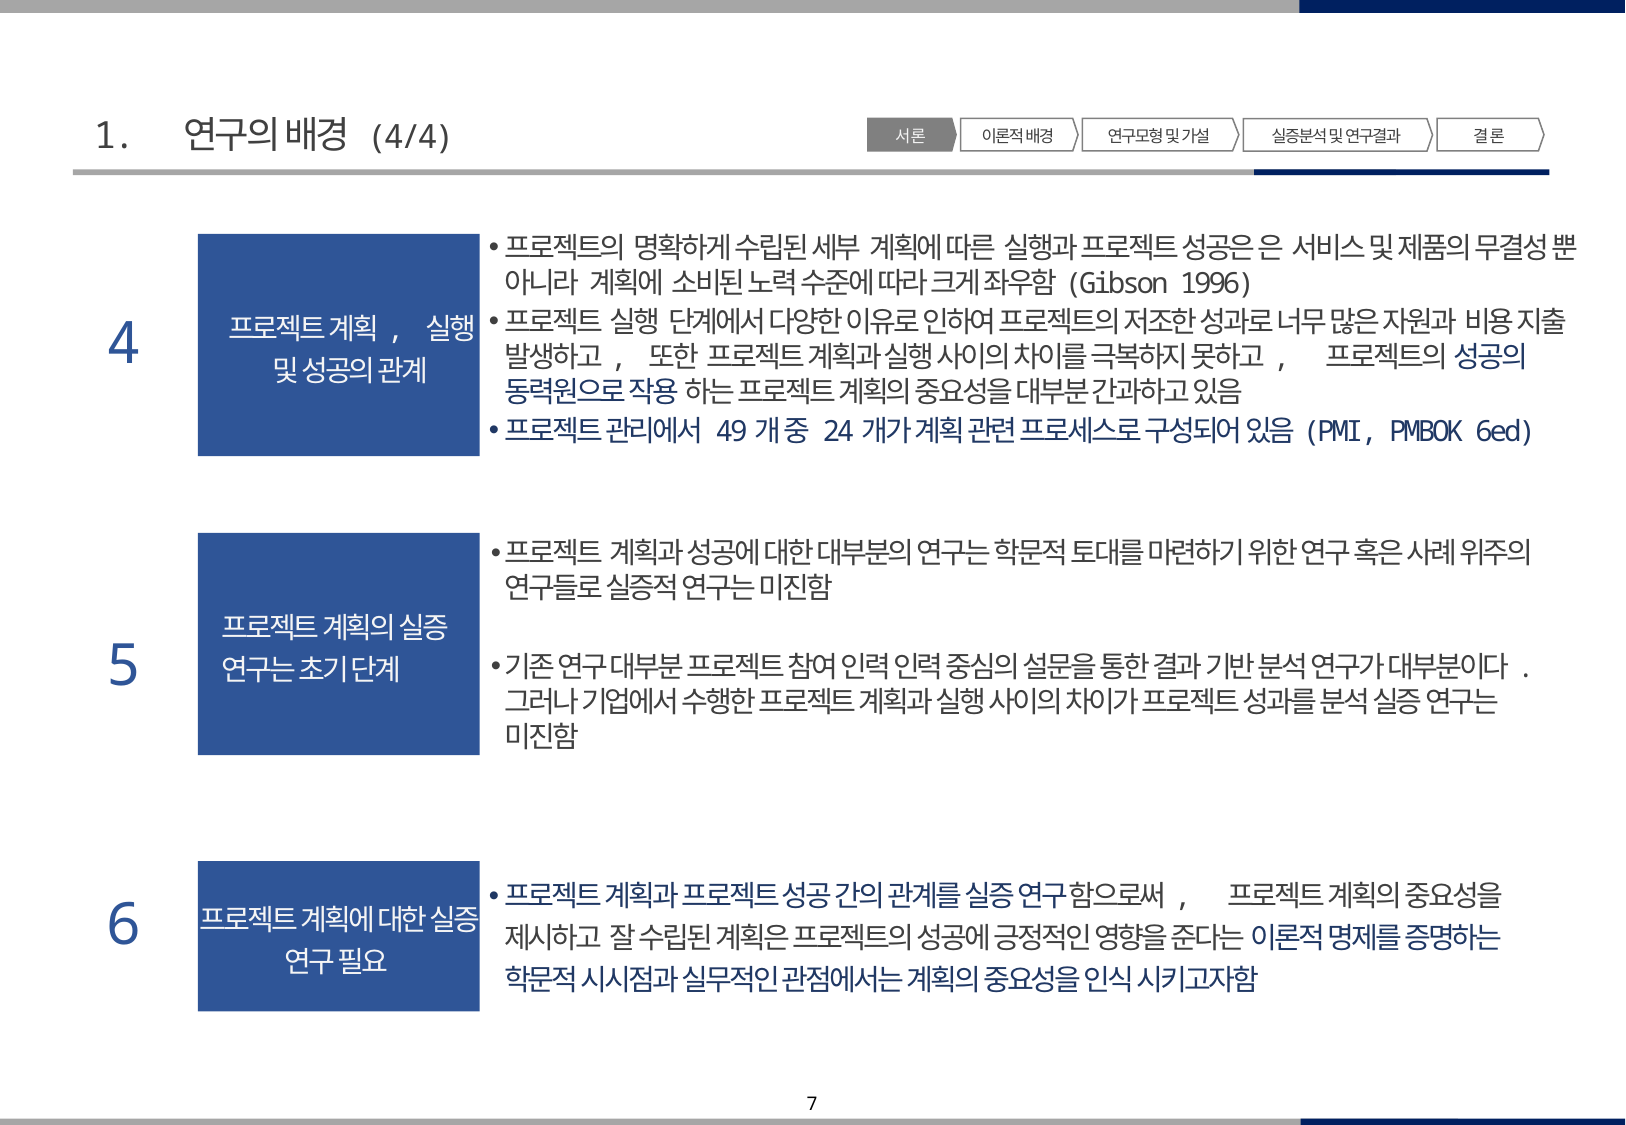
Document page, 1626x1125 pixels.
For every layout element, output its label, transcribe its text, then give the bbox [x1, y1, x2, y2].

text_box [91, 297, 1580, 1012]
text_box 프로젝트의 명확하게 수립된 세부 계획에 따른 실행과 프로젝트 성공은 은 서비스 및 제품의 무결성 뿐 아니라 계획에 소비된 노력 수준에 따라 크게 좌우함(Gibson 1996) 프로젝트 실행 단계에서 다양한 이유로 인하여 프로젝트의 저조한 성과로 너무 많은 자원과 비용 지출 발생하고, 또한 프로젝트 계획과 실행 사이의 차이를 극복하지 못하고, 프로젝트의 성공의 동력원으로 작용 하는 프로젝트 계획의 중요성을 대부분 간과하고 있음 프로젝트 관리에서 49개 중 24개가 계획 관련 프로세스로 구성되어 있음(PMI, PMBOK 6ed) [468, 202, 1604, 474]
text_box 1. 연구의 배경 (4/4) [78, 91, 1544, 166]
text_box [197, 532, 1576, 756]
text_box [867, 118, 1544, 152]
text_box 프로젝트 계획, 실행 및 성공의 관계 [197, 233, 468, 297]
